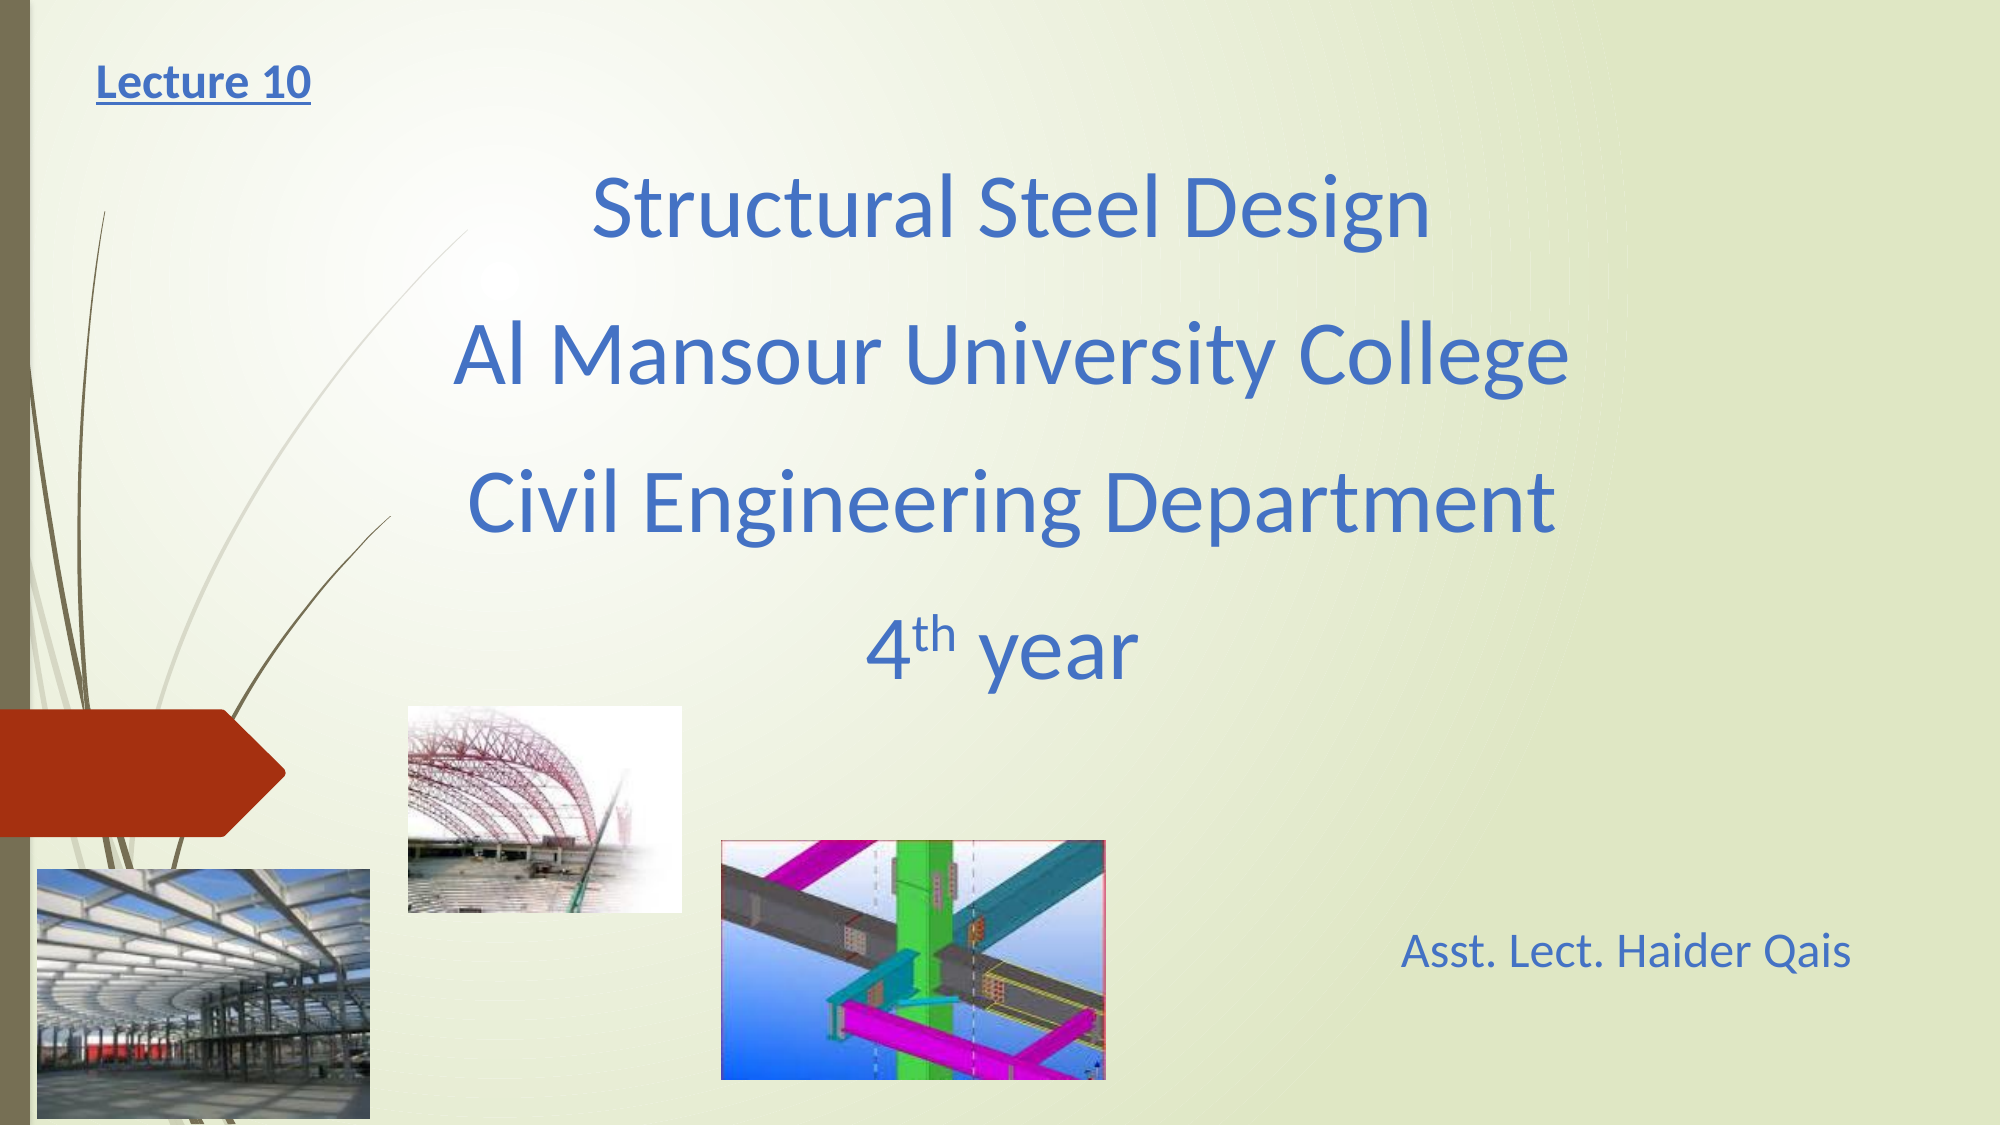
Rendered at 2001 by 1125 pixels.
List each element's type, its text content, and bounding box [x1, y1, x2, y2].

text_box Lecture 10 [80, 32, 327, 117]
text_box Asst. Lect. Haider Qais [1385, 901, 1867, 986]
text_box Structural Steel Design Al Mansour University College Civil Engineering Department 4th year [427, 121, 1600, 705]
picture [720, 840, 1108, 1080]
picture [37, 869, 370, 1119]
picture [407, 706, 682, 913]
